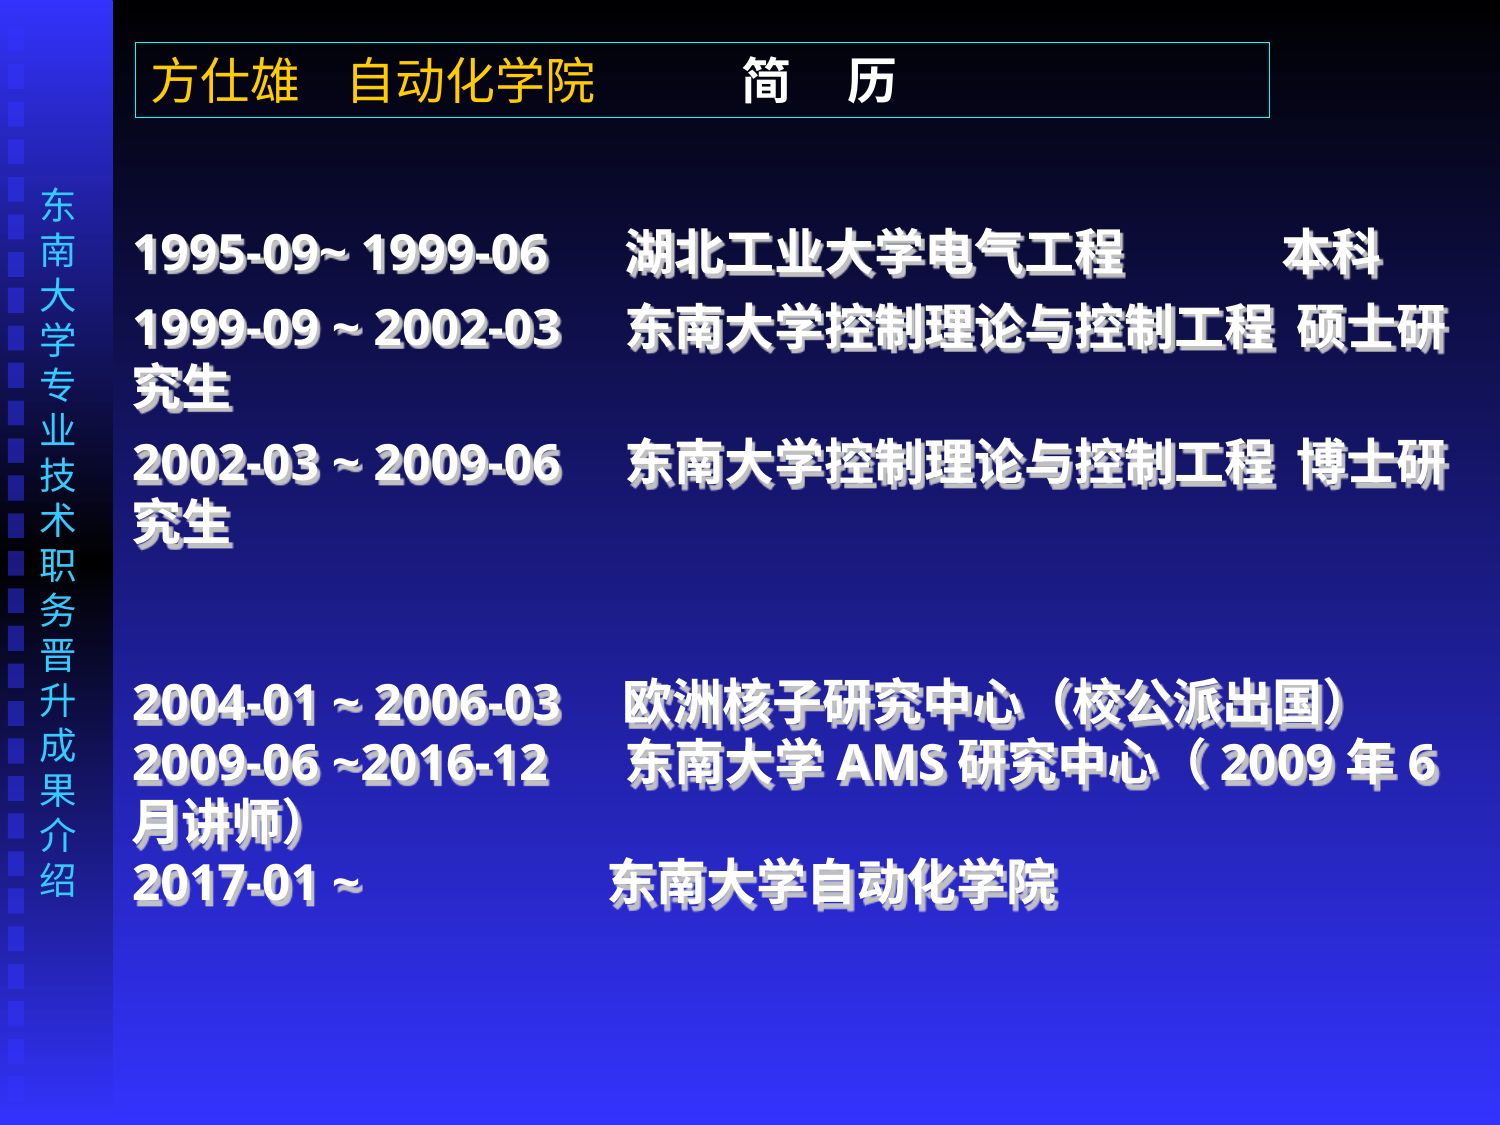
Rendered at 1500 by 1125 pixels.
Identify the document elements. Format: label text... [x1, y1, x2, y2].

text_box 1995-09~ 1999-06 湖北工业大学电气工程 本科 1999-09 ~ 2002-03 东南大学控制理论与控制工程 硕士研究生 2002-03 ~ 2009-06 东南大学控制理论与控制工程 博士研究生 2004-01 ~ 2006-03 欧洲核子研究中心（校公派出国） 2009-06 ~2016-12 东南大学AMS研究中心（2009年6月讲师） 2017-01 ~ 东南大学自动化学院 [117, 213, 1500, 988]
text_box 方仕雄 自动化学院 简 历 [135, 42, 1270, 118]
